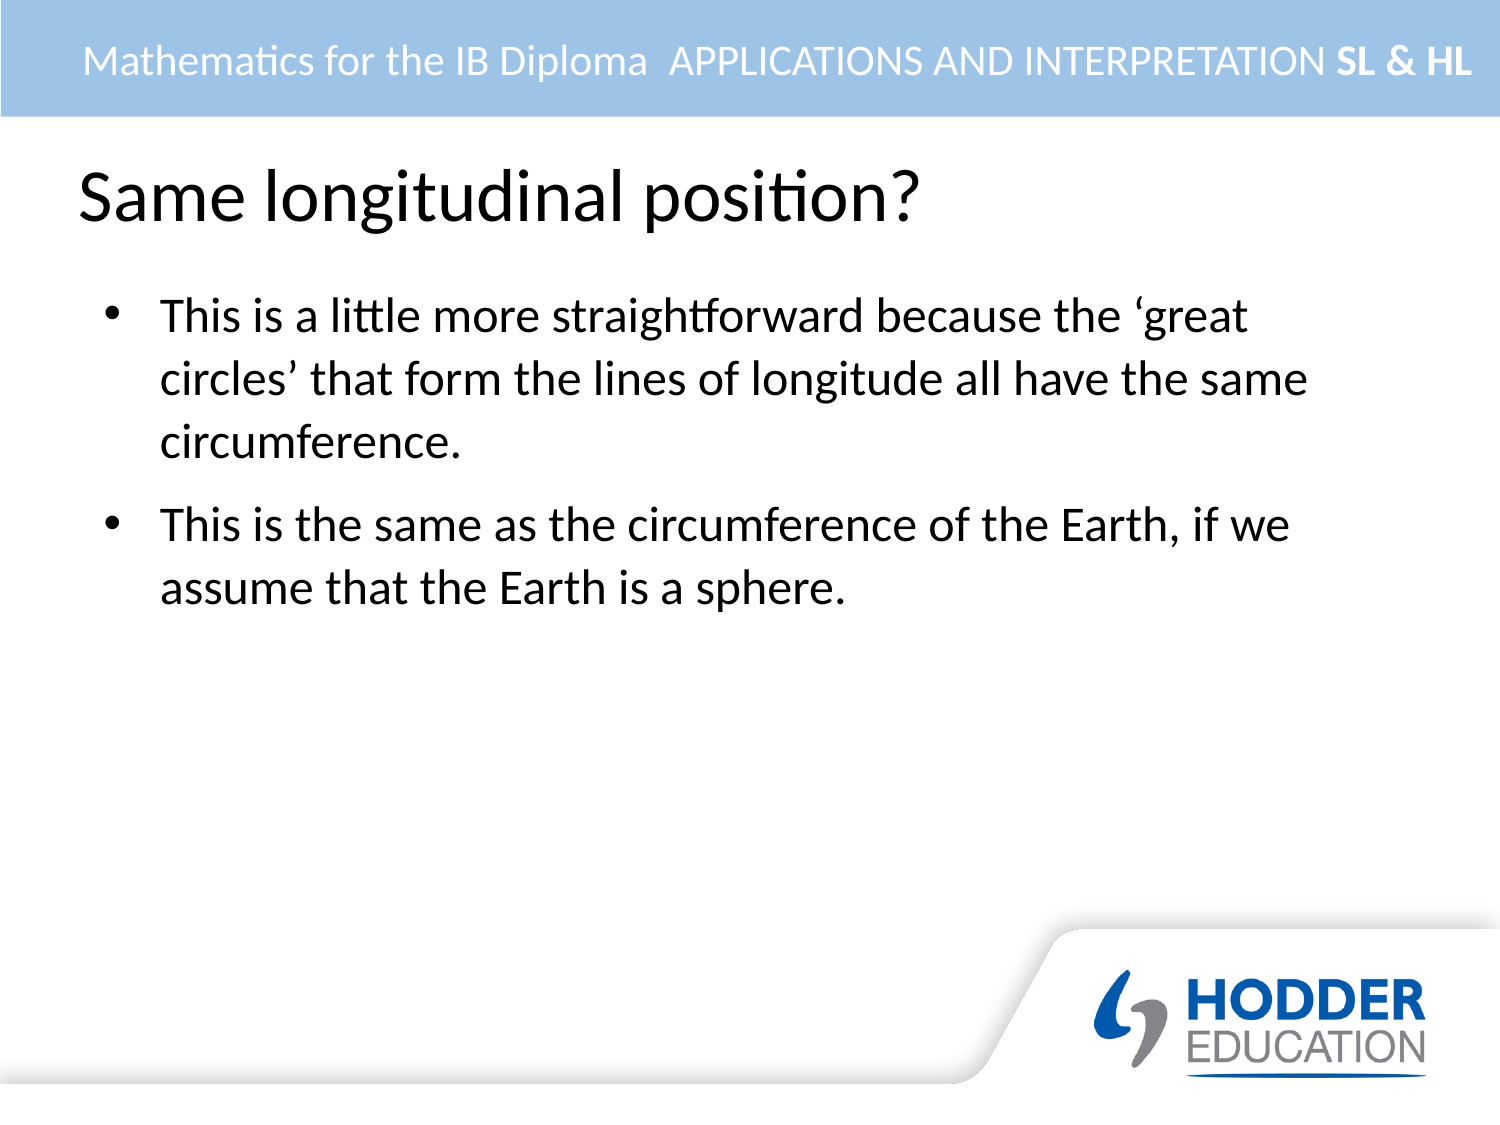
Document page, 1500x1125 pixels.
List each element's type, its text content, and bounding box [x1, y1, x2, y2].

text_box Mathematics for the IB Diploma APPLICATIONS AND INTERPRETATION SL & HL [0, 0, 1500, 118]
text_box Same longitudinal position? [78, 146, 954, 237]
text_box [0, 893, 1500, 1125]
text_box This is a little more straightforward because the ‘great circles’ that form the lines of longitude all have the same circumference. This is the same as the circumference of the Earth, if we assume that the Earth is a sphere. [88, 271, 1409, 893]
